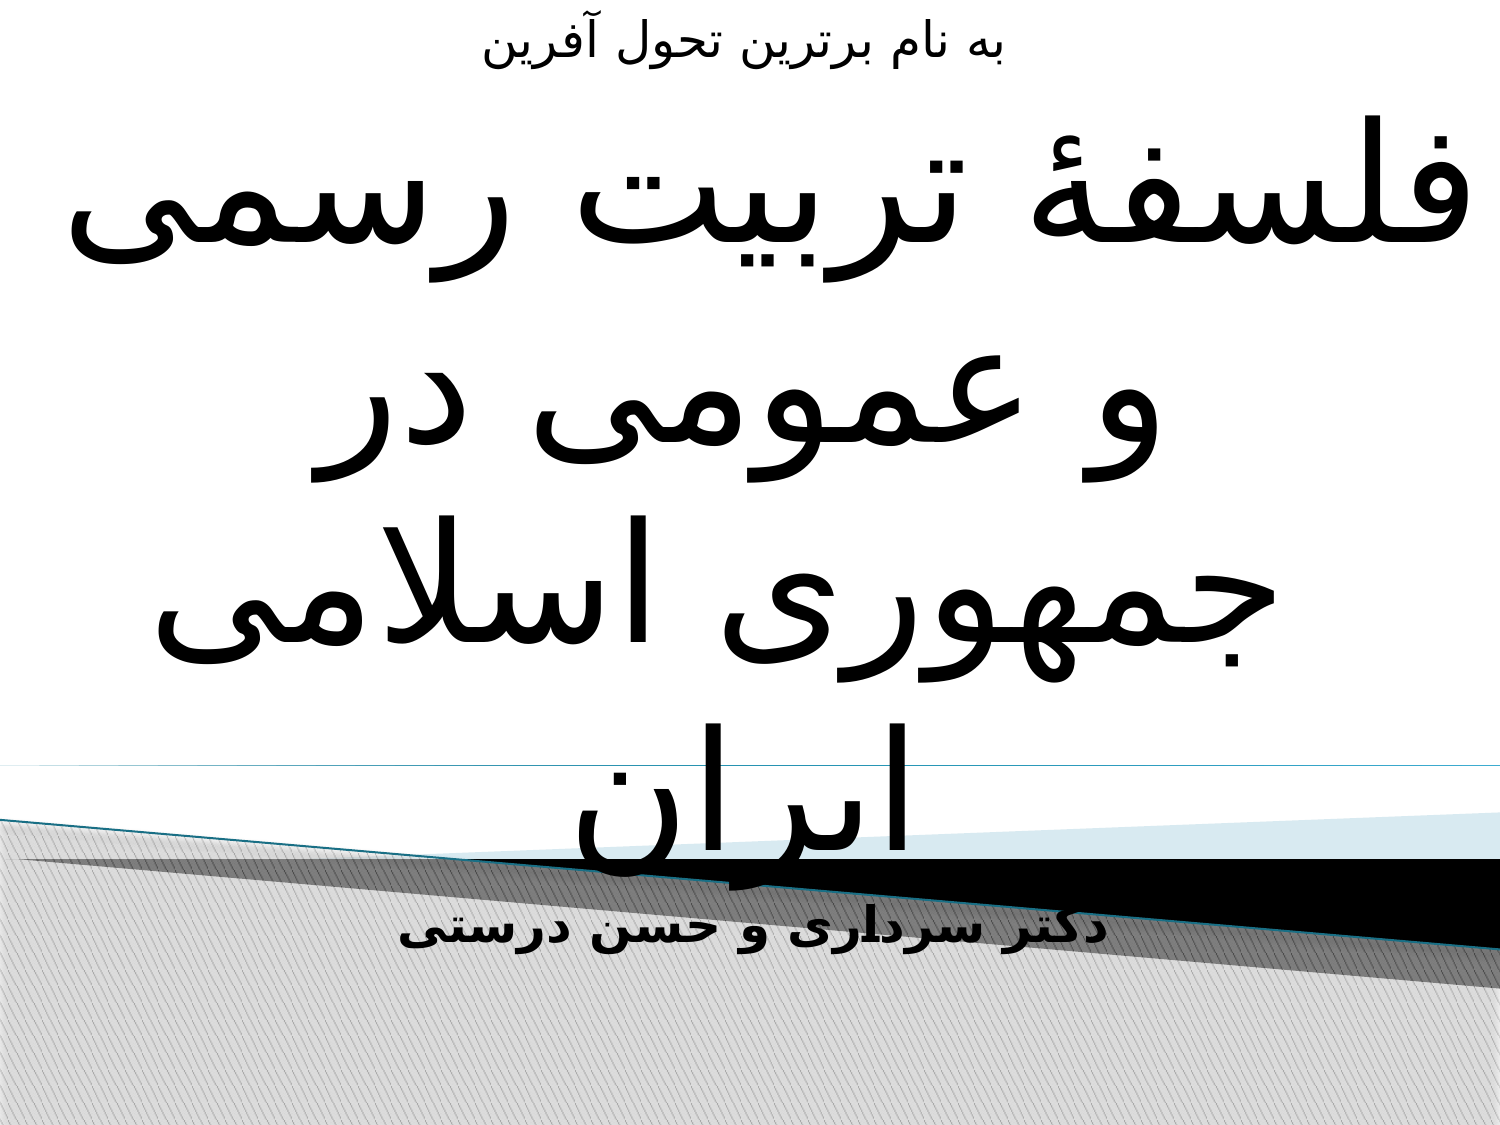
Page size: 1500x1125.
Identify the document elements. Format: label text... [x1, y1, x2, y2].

subtitle به نام برترین تحول آفرین فلسفۀ تربیت رسمی و عمومی در جمهوری اسلامی ایران دکتر سرداری و حسن درستی [0, 0, 1500, 1125]
